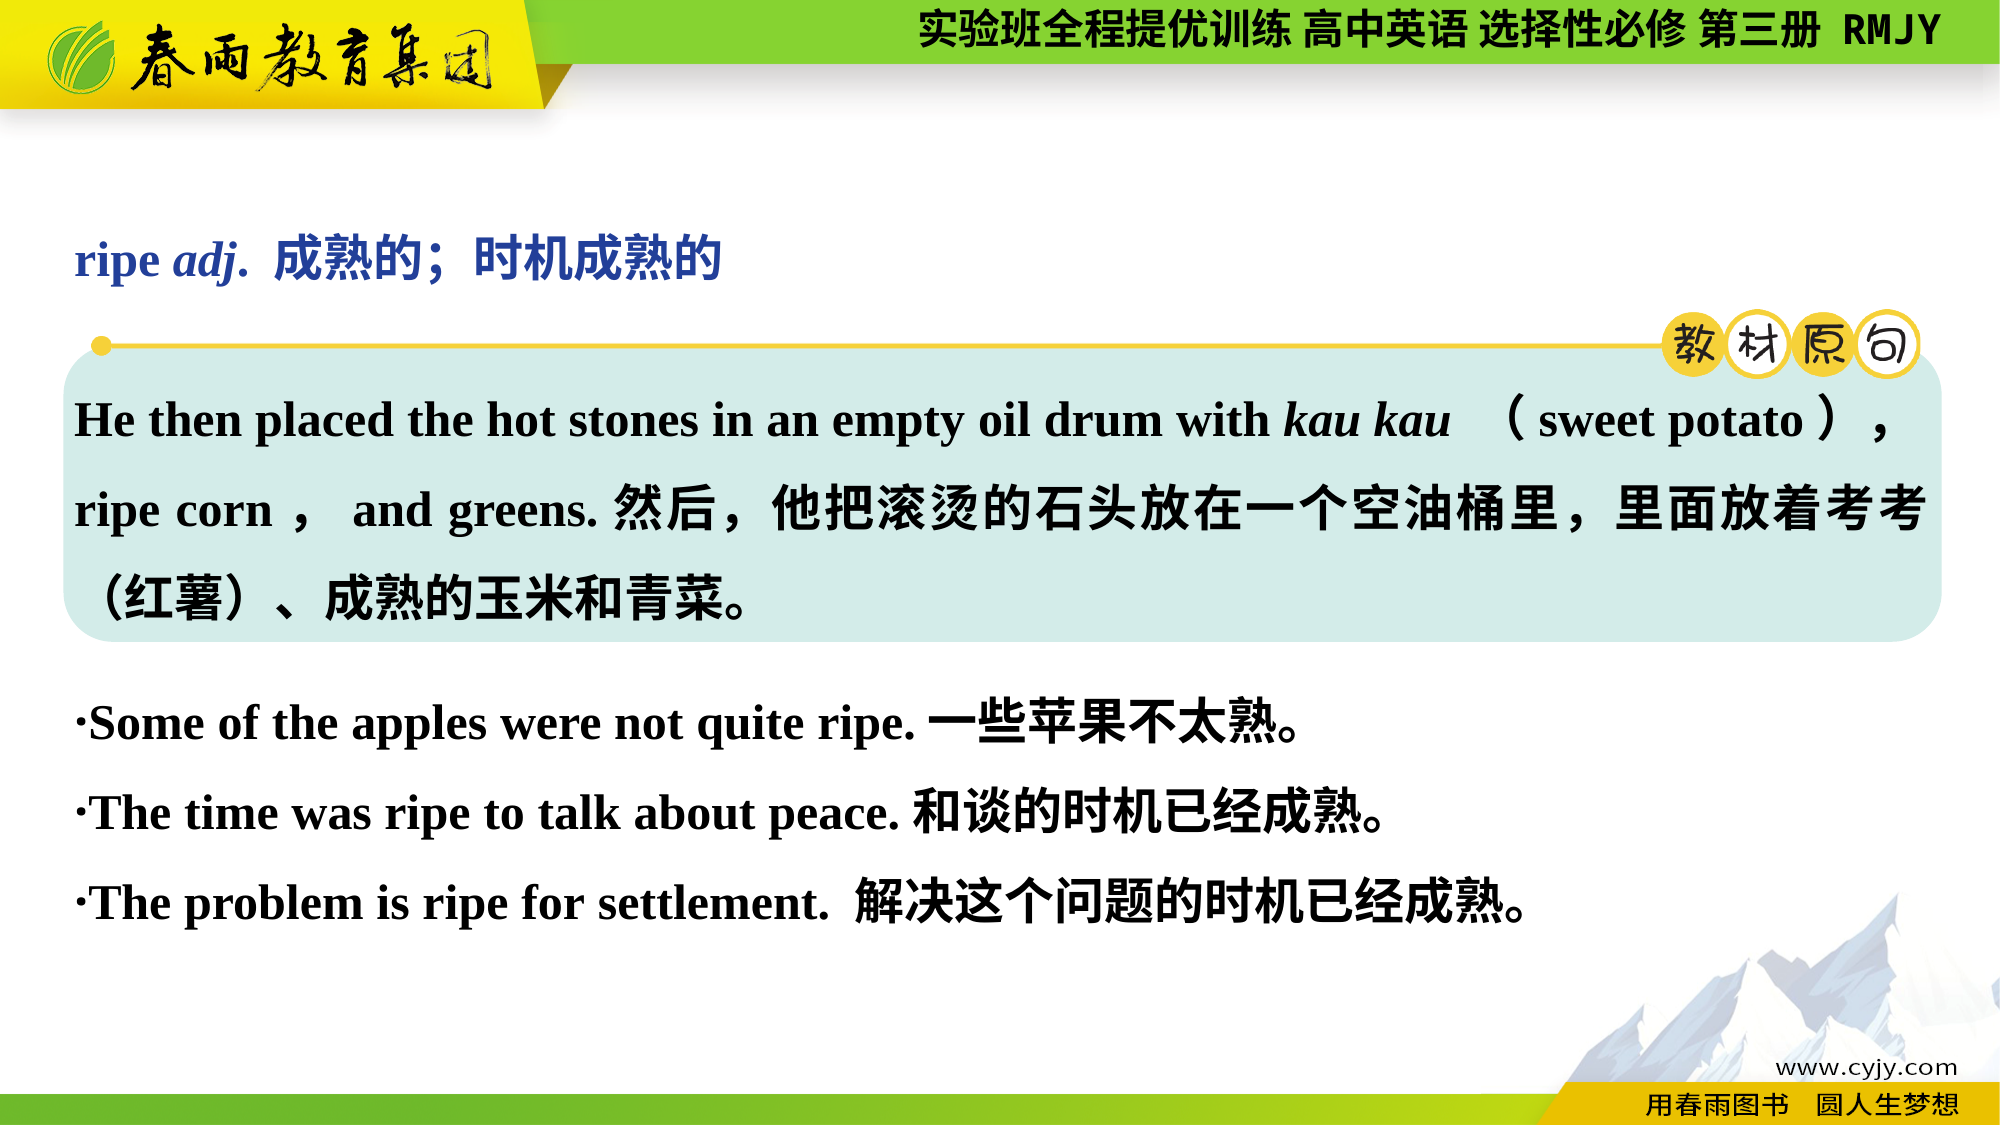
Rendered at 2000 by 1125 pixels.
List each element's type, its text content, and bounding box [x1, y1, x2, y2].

text_box [86, 634, 1919, 642]
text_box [90, 309, 1921, 409]
picture [0, 0, 2000, 1125]
text_box ·Some of the apples were not quite ripe.一些苹果不太熟。 ·The time was ripe to talk about peace.和谈的时机已经成熟。 ·The problem is ripe for settlement. 解决这个问题的时机已经成熟。 [59, 652, 1944, 938]
list ripe adj. 成熟的；时机成熟的 [59, 188, 1944, 284]
text_box He then placed the hot stones in an empty oil drum with kau kau （sweet potato），ripe corn，and greens.然后，他把滚烫的石头放在一个空油桶里，里面放着考考（红薯）、成熟的玉米和青菜。 [59, 348, 1944, 634]
